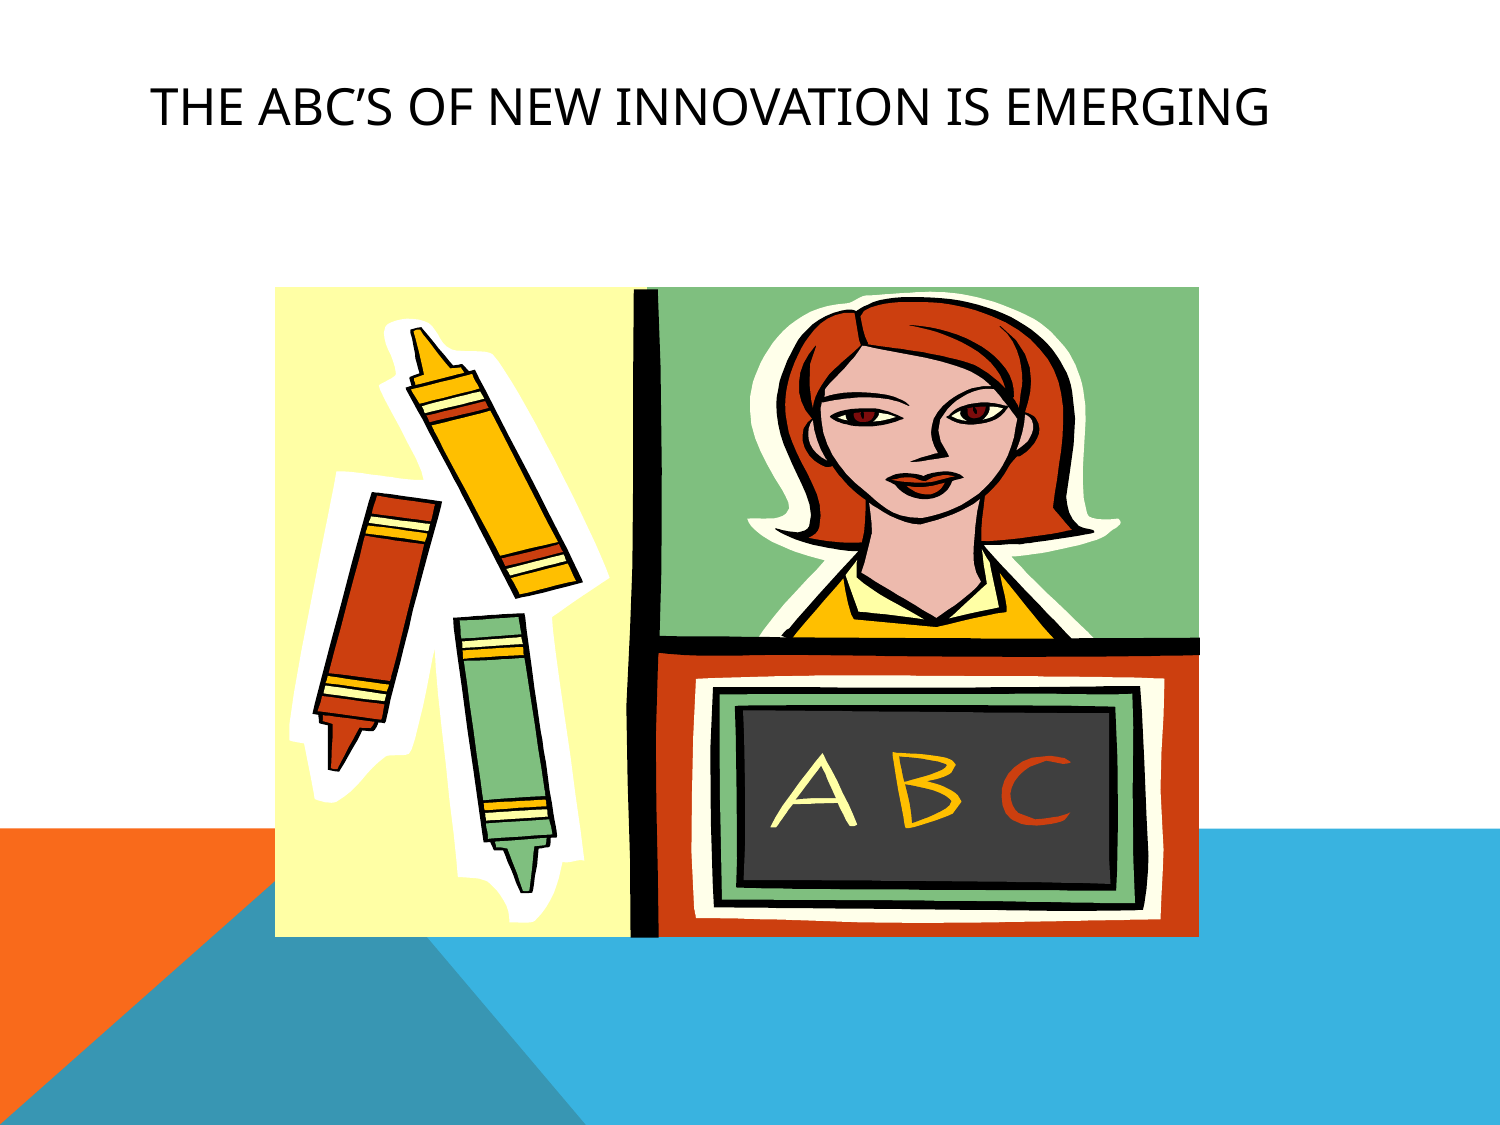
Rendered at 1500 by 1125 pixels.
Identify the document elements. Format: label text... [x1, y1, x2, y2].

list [274, 287, 1201, 938]
title The ABC’s of new innovation is emerging [135, 60, 1369, 150]
